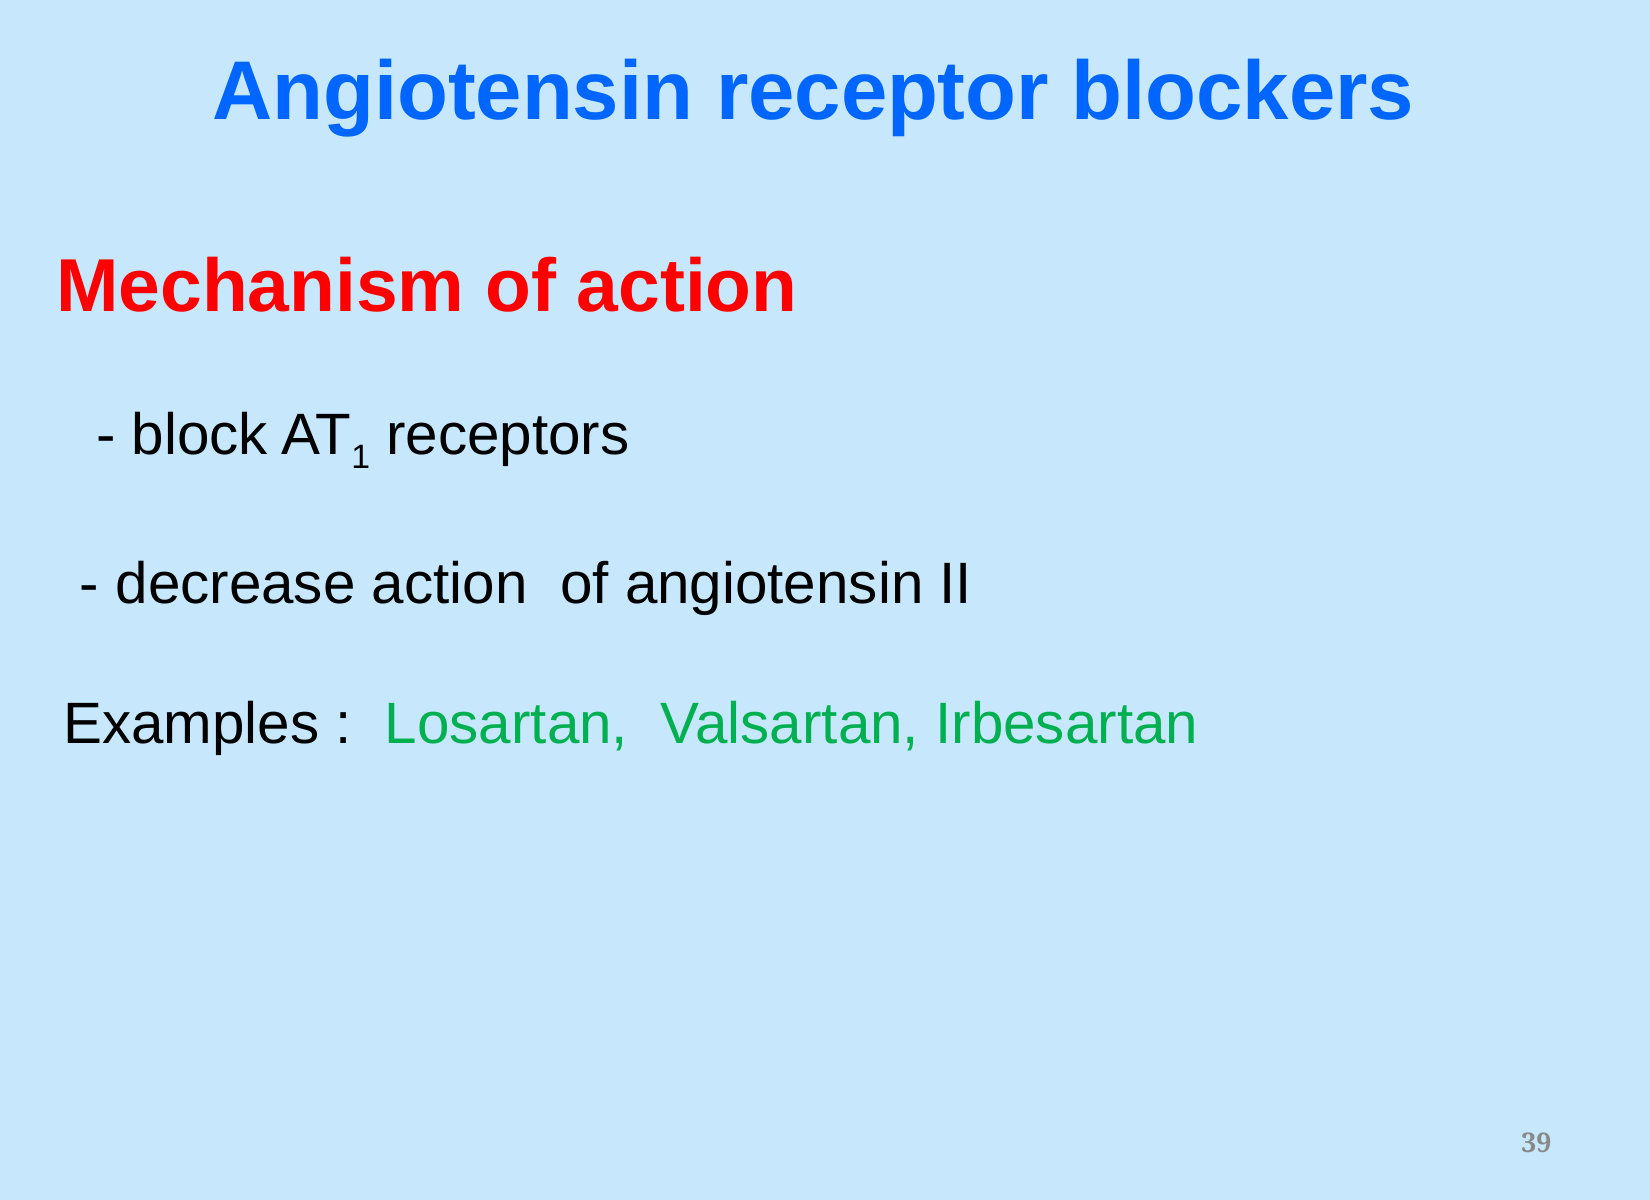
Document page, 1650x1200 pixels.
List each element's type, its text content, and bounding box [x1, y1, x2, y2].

text_box Angiotensin receptor blockers Mechanism of action - block AT1 receptors - decrease action of angiotensin II Examples : Losartan, Valsartan, Irbesartan [0, 28, 1650, 1198]
